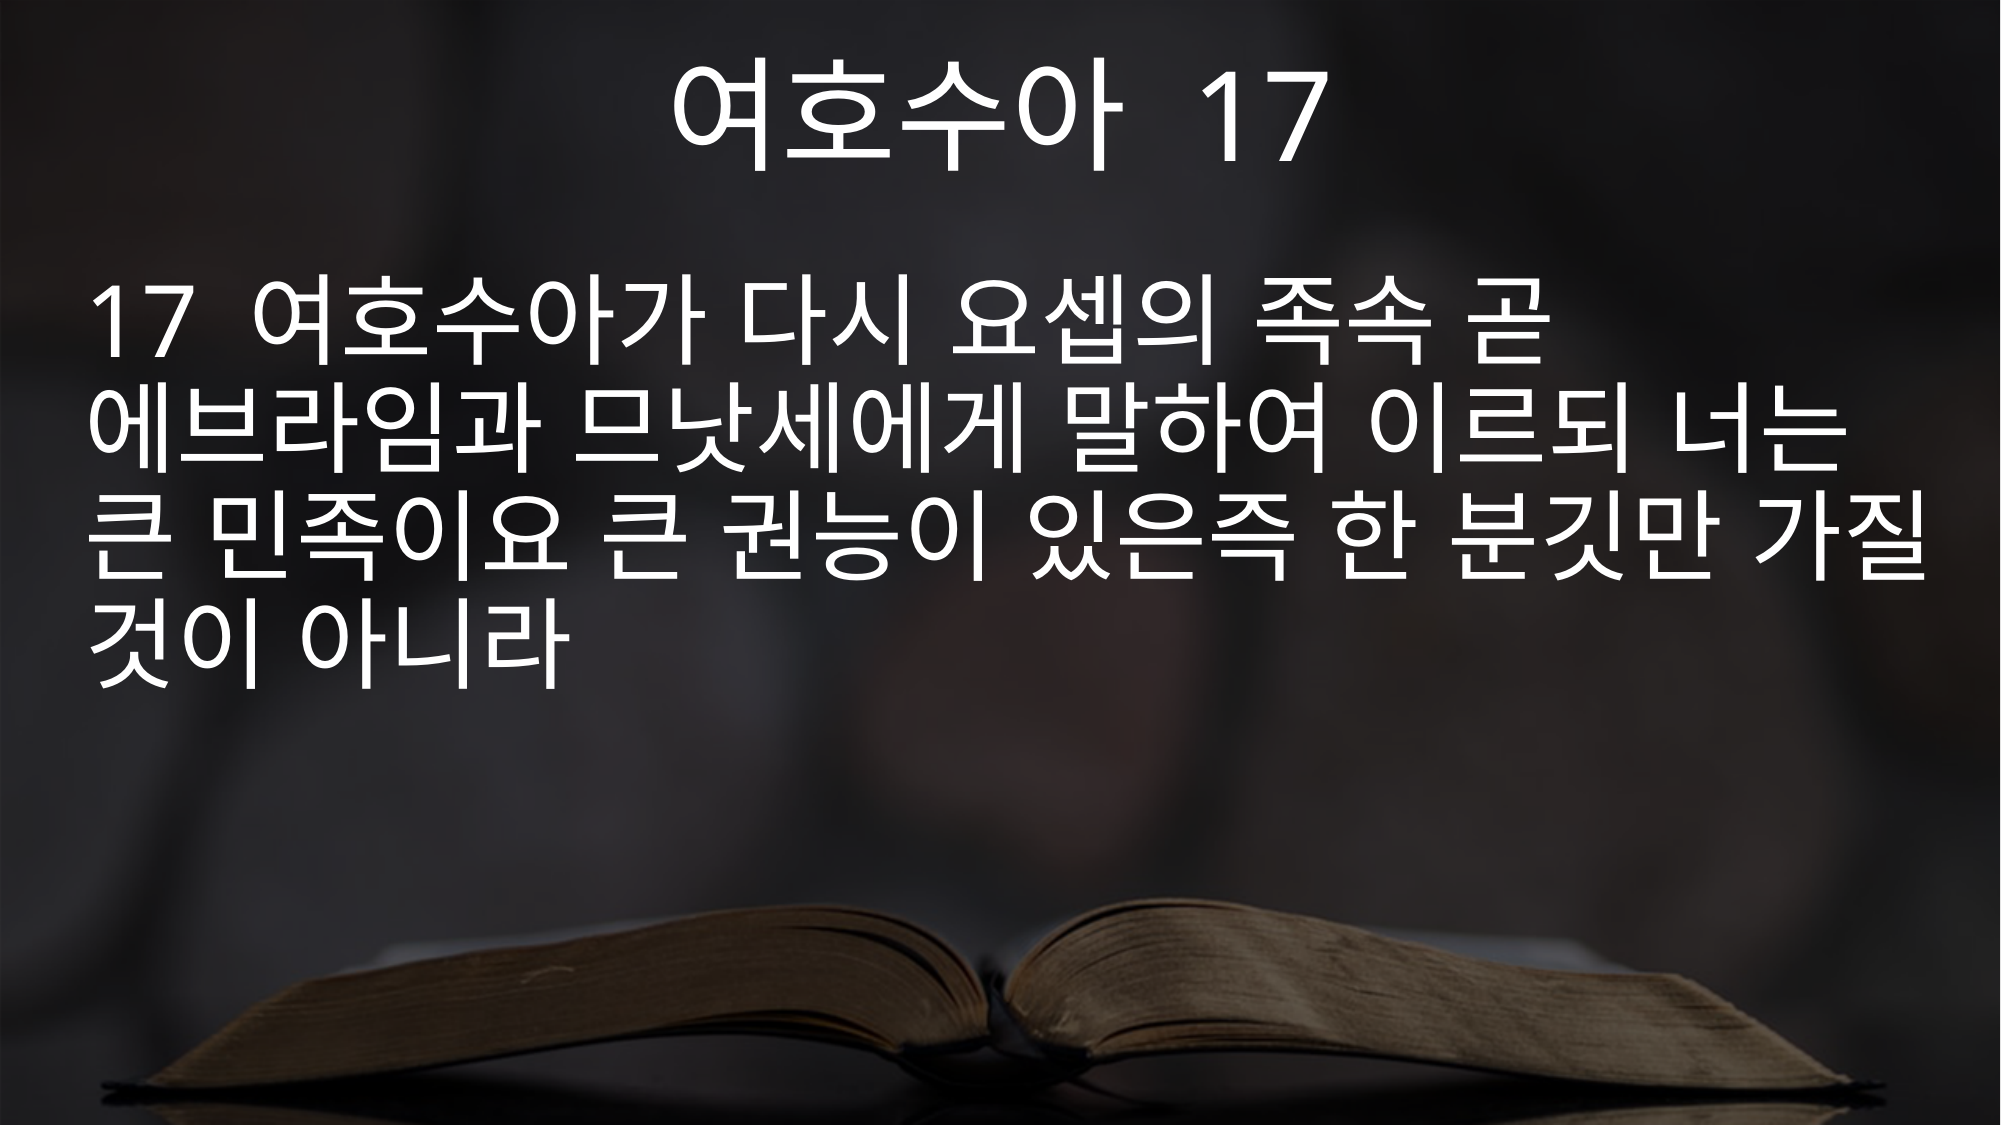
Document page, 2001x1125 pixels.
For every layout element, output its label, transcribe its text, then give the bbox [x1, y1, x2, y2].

list 17 여호수아가 다시 요셉의 족속 곧 에브라임과 므낫세에게 말하여 이르되 너는 큰 민족이요 큰 권능이 있은즉 한 분깃만 가질 것이 아니라 [69, 263, 1953, 423]
picture [0, 0, 2001, 1125]
footer 여호수아 17 [0, 32, 2000, 192]
